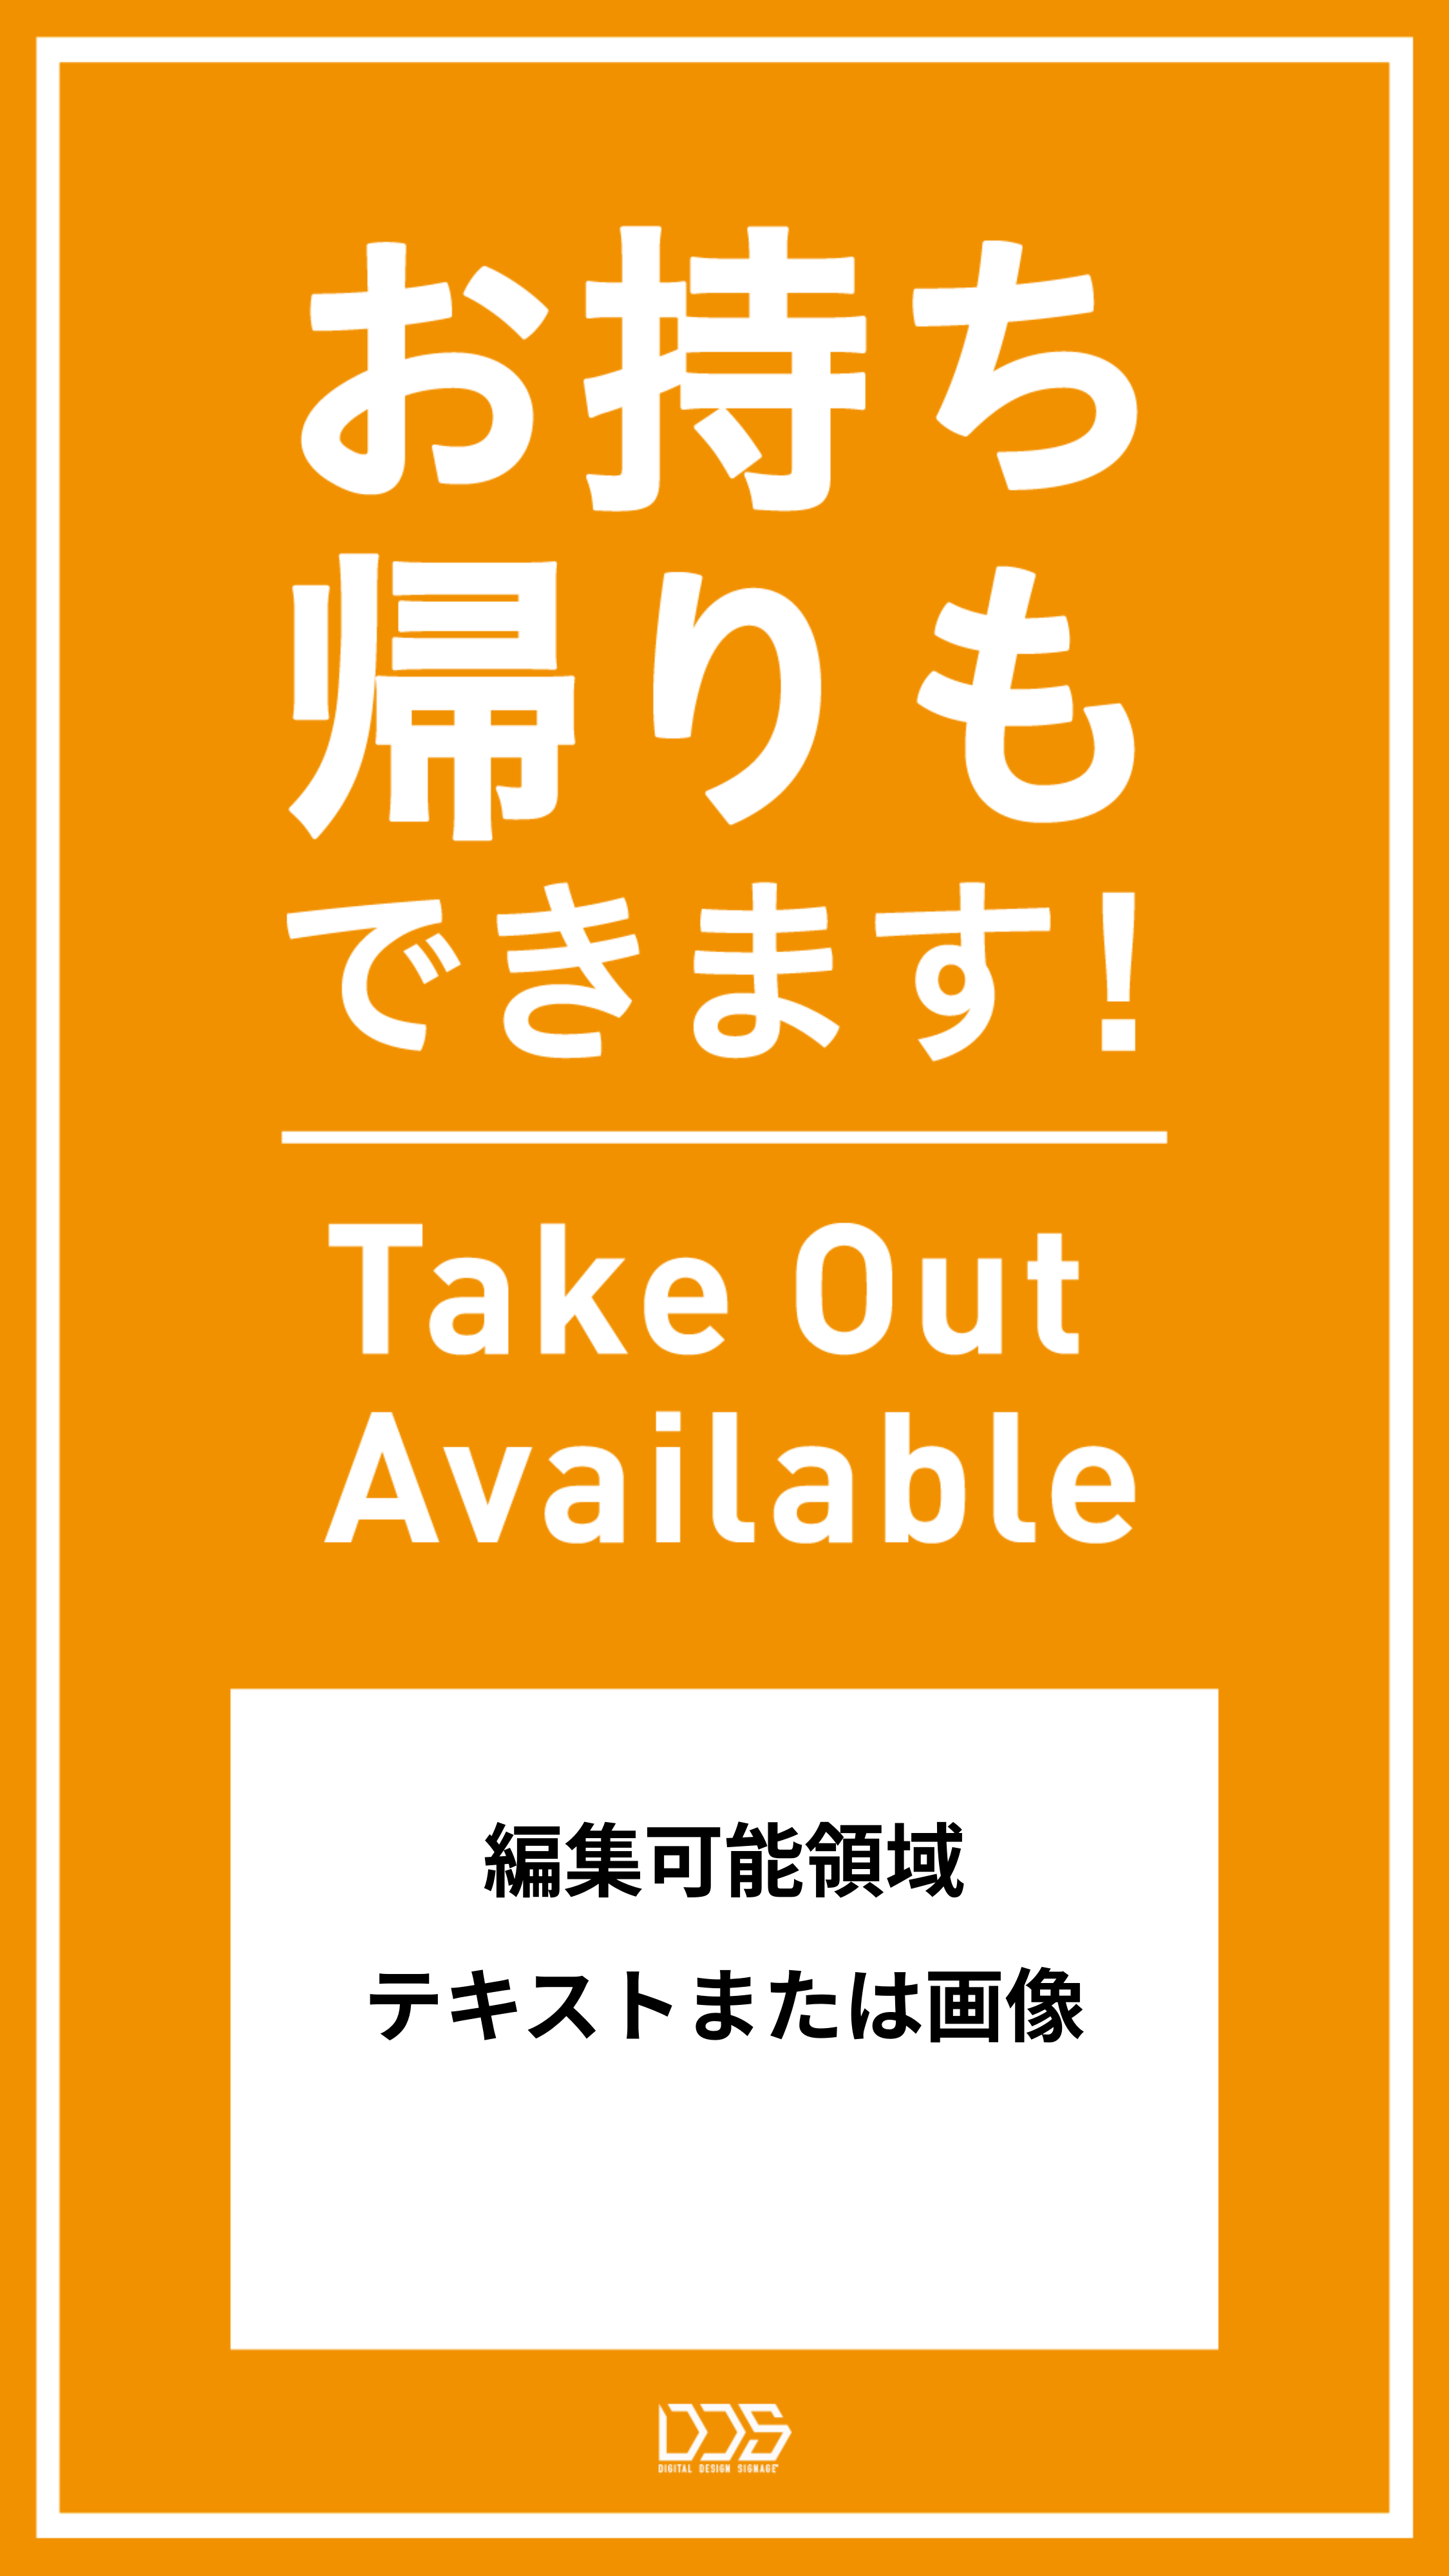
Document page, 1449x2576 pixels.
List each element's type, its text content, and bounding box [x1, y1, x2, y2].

picture [0, 0, 1449, 2576]
text_box 編集可能領域 テキストまたは画像 [95, 1757, 1354, 2056]
